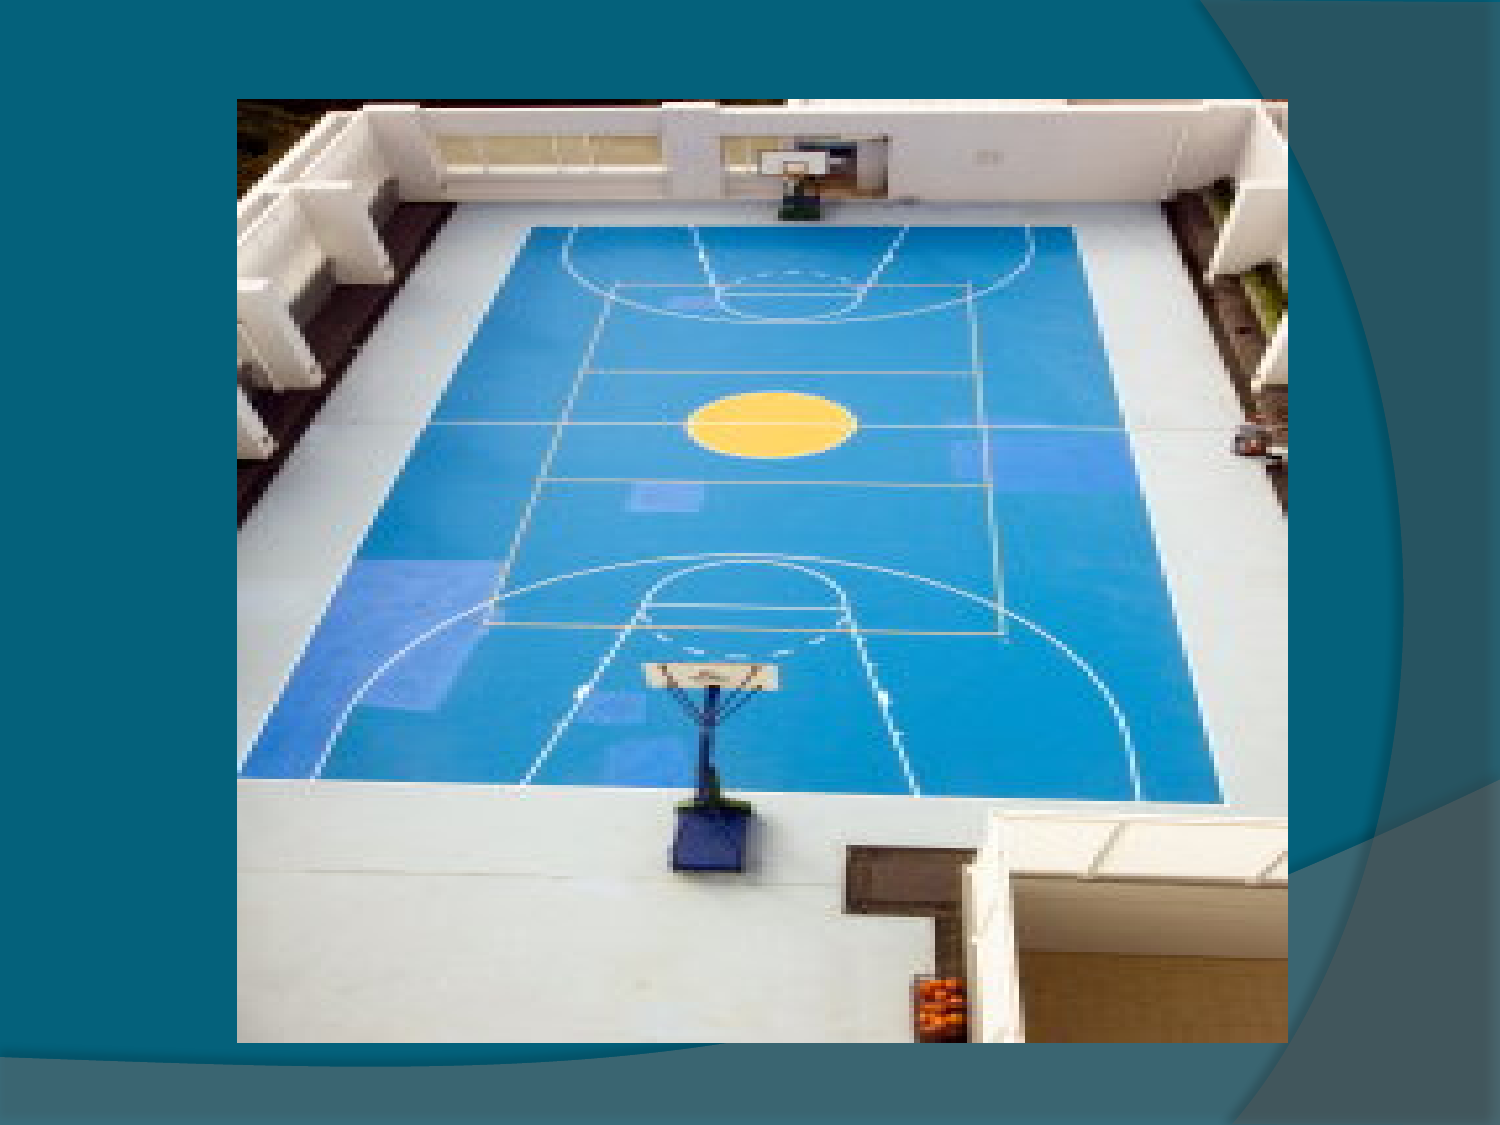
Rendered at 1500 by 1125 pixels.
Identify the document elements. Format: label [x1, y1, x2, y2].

title [75, 45, 1300, 233]
picture [238, 99, 1288, 1043]
